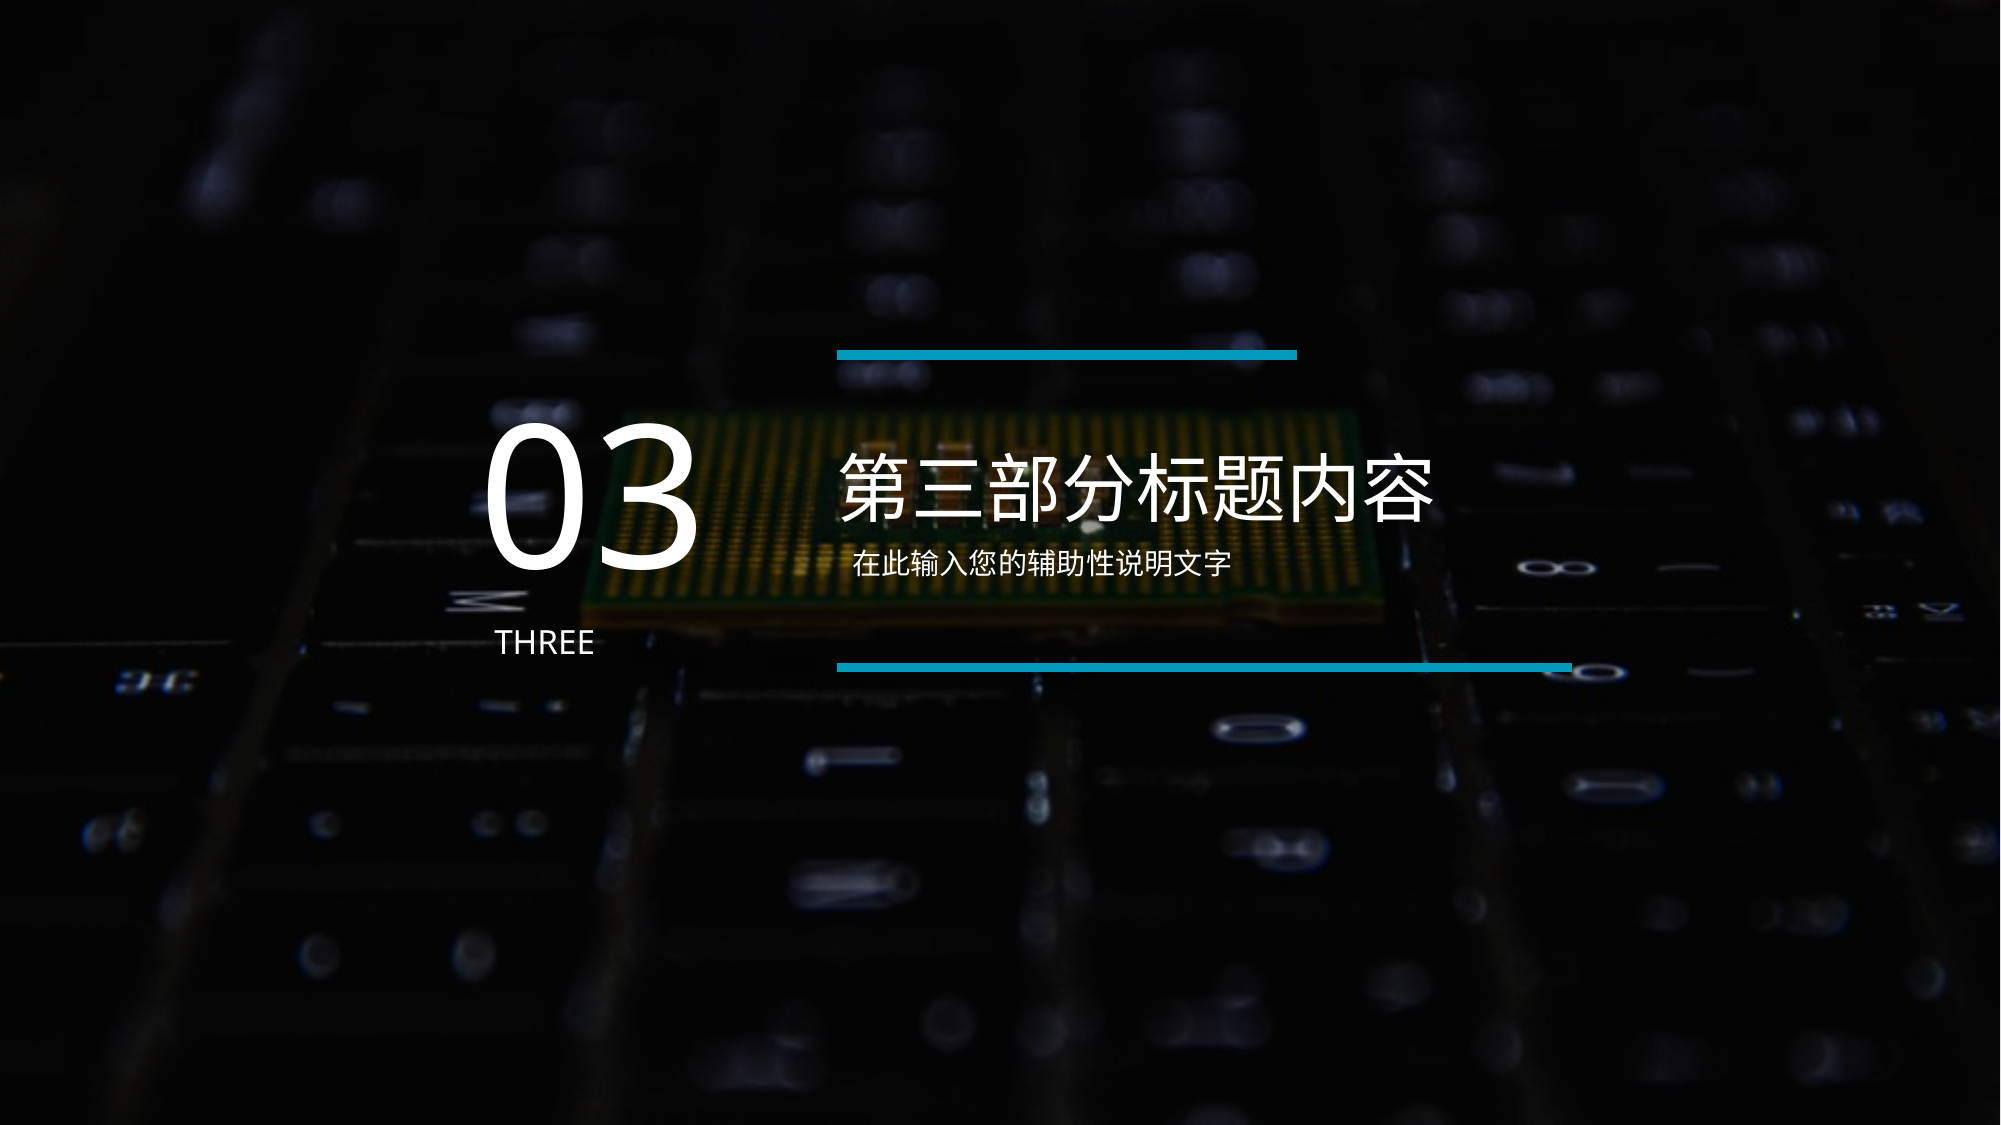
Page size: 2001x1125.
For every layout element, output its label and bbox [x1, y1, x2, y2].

text_box [428, 360, 759, 662]
text_box [821, 433, 1535, 589]
text_box [0, 0, 2000, 1125]
